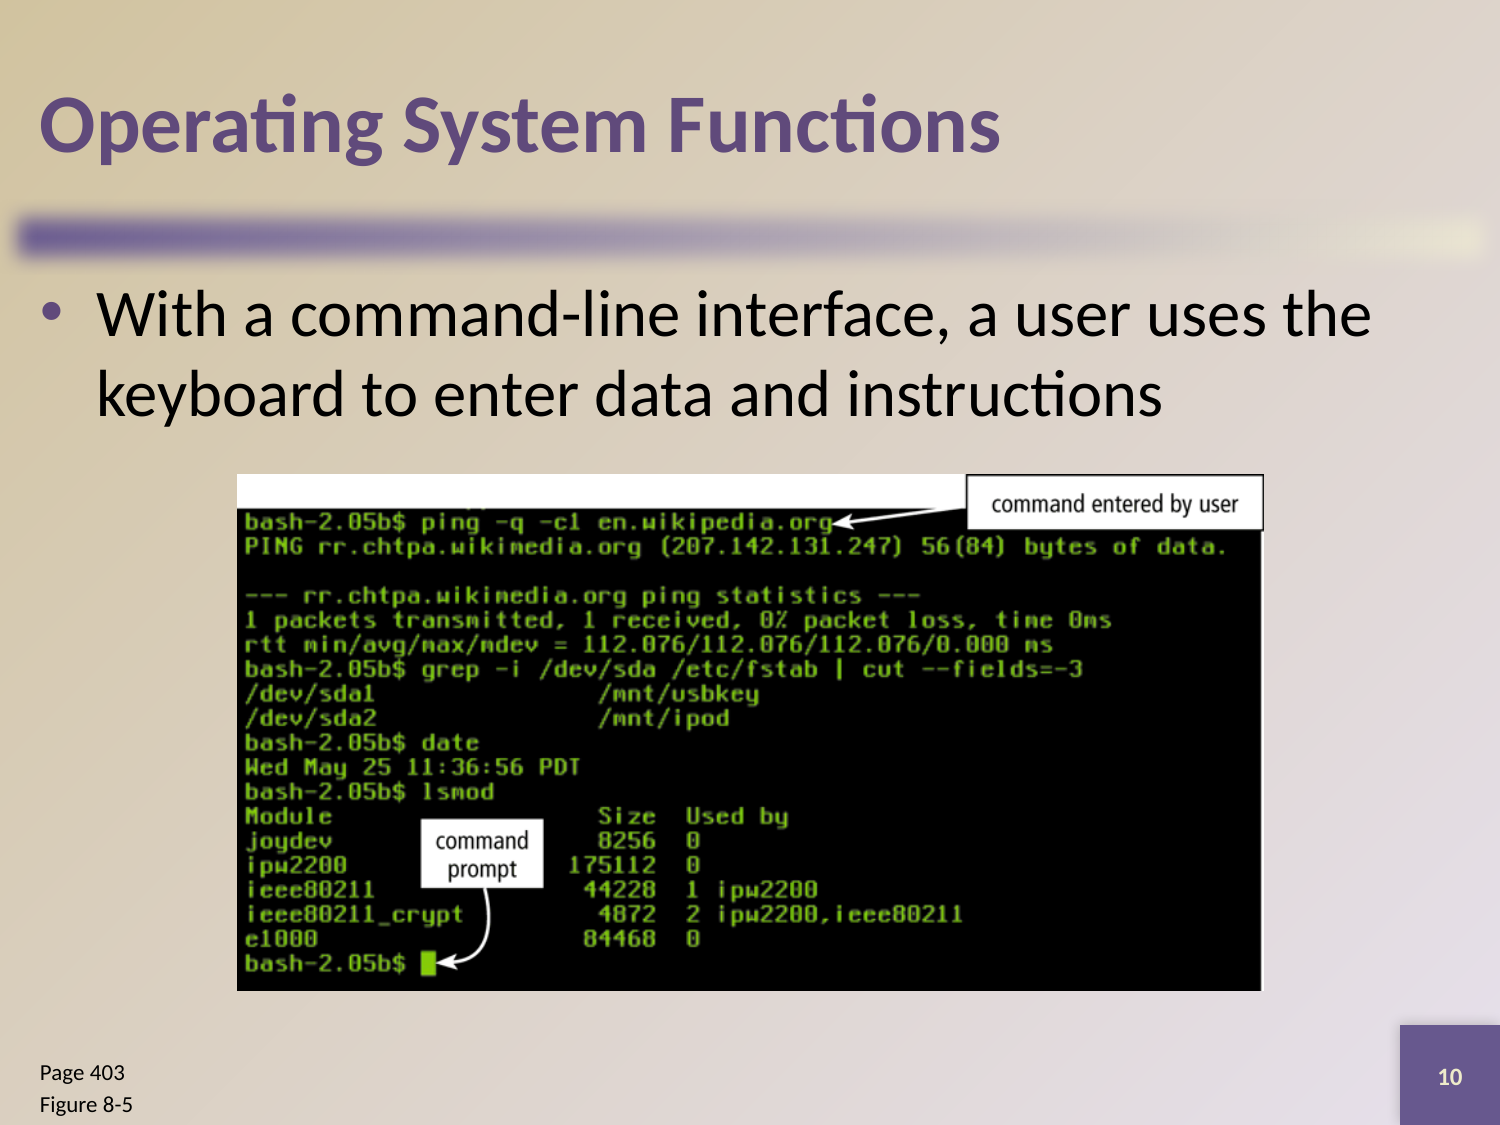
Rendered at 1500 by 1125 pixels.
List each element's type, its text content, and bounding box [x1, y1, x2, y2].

title Operating System Functions [24, 24, 1475, 213]
picture [237, 474, 1264, 991]
slide_number 10 [1400, 1025, 1500, 1125]
list With a command-line interface, a user uses the keyboard to enter data and instructions [24, 262, 1475, 1025]
list Page 403 Figure 8-5 [24, 1050, 300, 1125]
